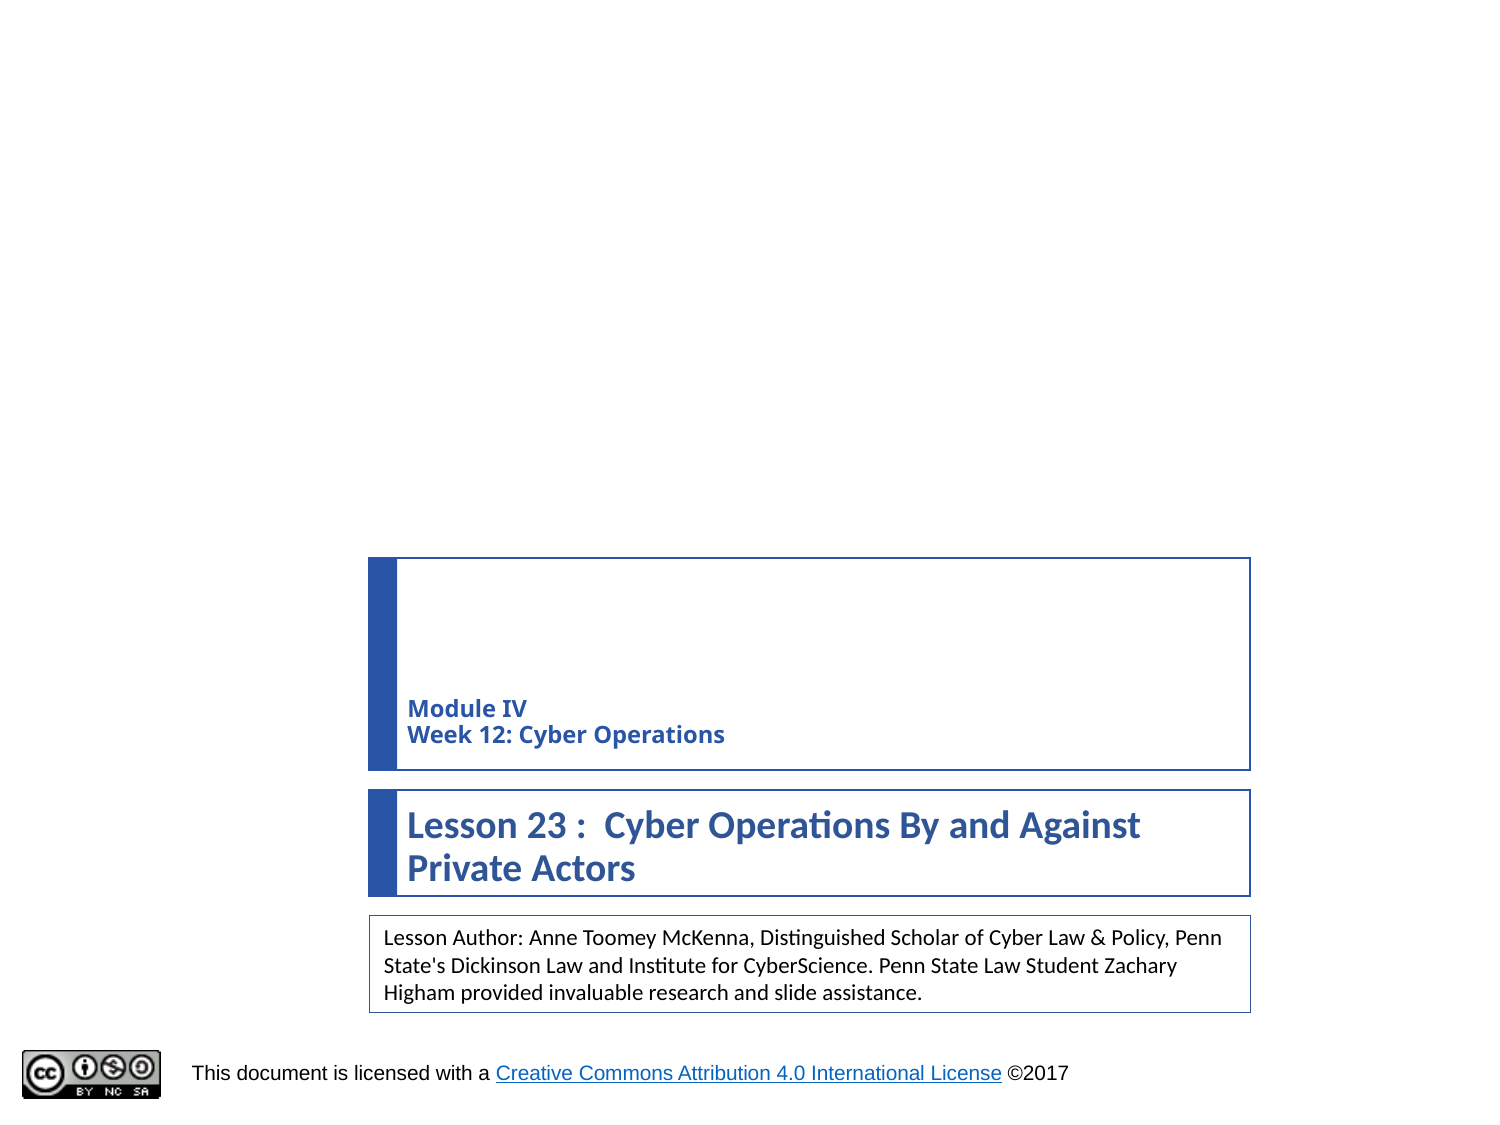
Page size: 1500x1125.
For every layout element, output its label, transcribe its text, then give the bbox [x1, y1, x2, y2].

picture [22, 1050, 161, 1099]
title Module IV Week 12: Cyber Operations [392, 624, 1246, 757]
list Lesson 23 : Cyber Operations By and Against Private Actors [392, 821, 1279, 874]
text_box Lesson Author: Anne Toomey McKenna, Distinguished Scholar of Cyber Law & Policy, Penn State's Dickinson Law and Institute for CyberScience. Penn State Law Student Zachary Higham provided invaluable research and slide assistance. [369, 915, 1251, 1013]
